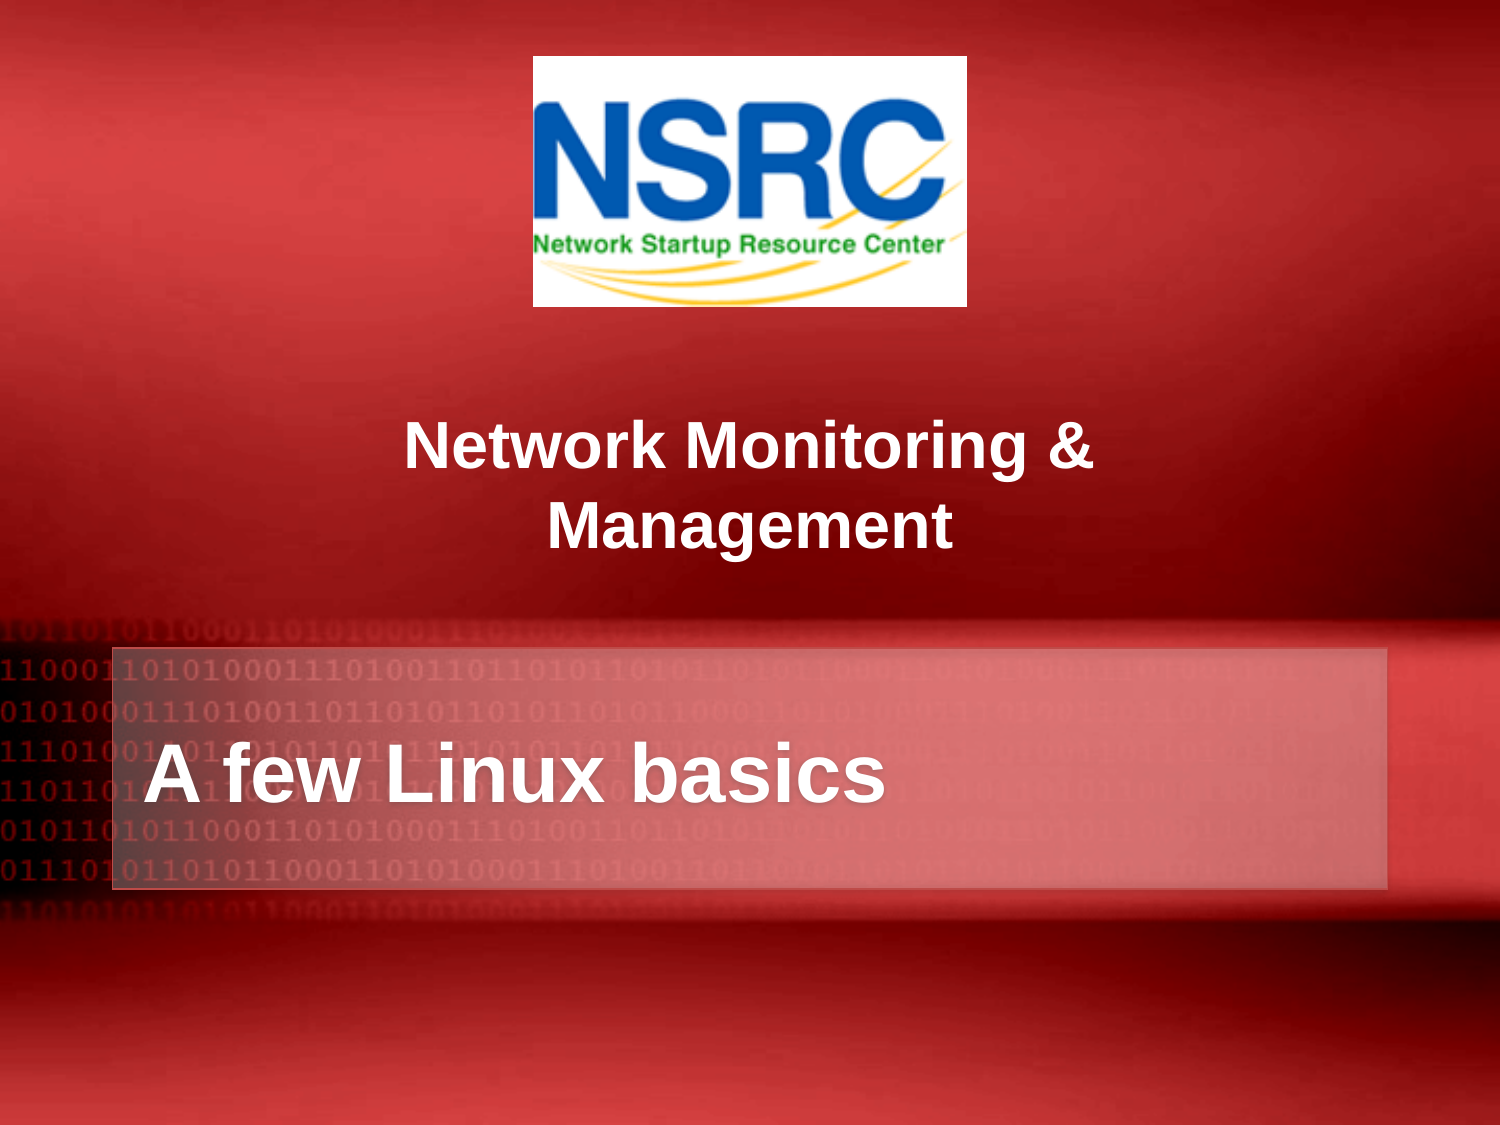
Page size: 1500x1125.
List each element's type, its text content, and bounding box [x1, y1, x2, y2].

subtitle Network Monitoring & Management [225, 394, 1275, 519]
title A few Linux basics [112, 647, 1388, 890]
picture [533, 56, 967, 307]
